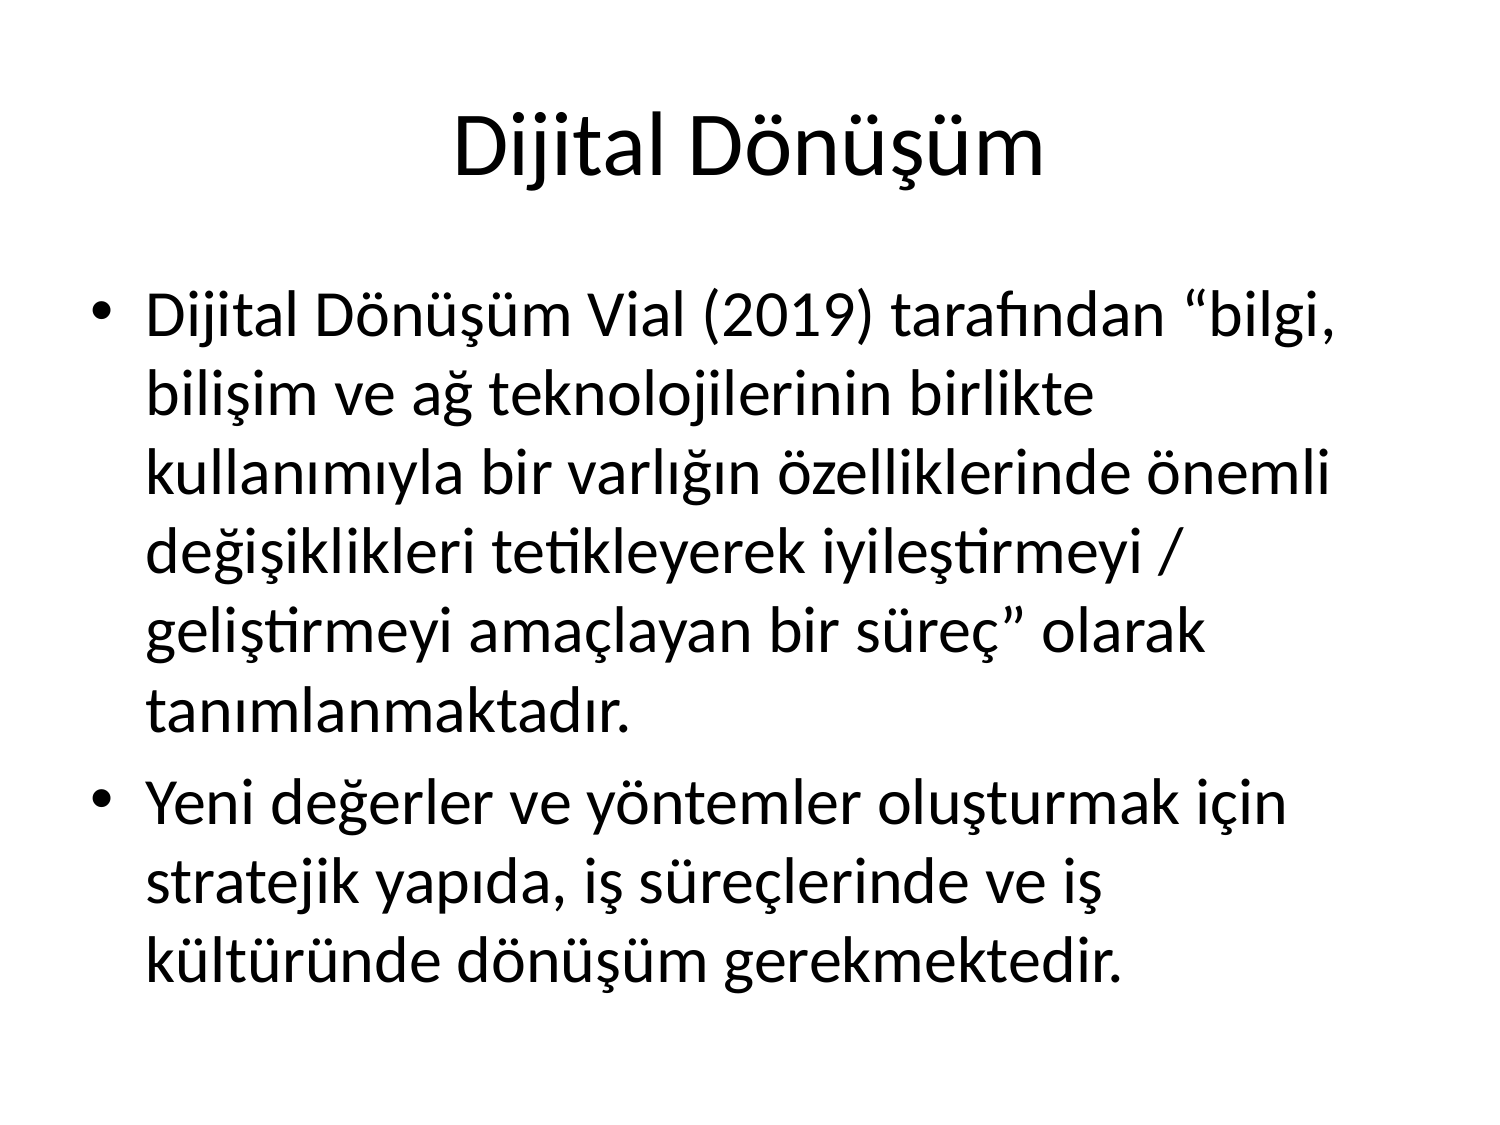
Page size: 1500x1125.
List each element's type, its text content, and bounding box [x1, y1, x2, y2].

title Dijital Dönüşüm [75, 45, 1425, 233]
list Dijital Dönüşüm Vial (2019) tarafından “bilgi, bilişim ve ağ teknolojilerinin birlikte kullanımıyla bir varlığın özelliklerinde önemli değişiklikleri tetikleyerek iyileştirmeyi / geliştirmeyi amaçlayan bir süreç” olarak tanımlanmaktadır. Yeni değerler ve yöntemler oluşturmak için stratejik yapıda, iş süreçlerinde ve iş kültüründe dönüşüm gerekmektedir. [75, 262, 1425, 1005]
